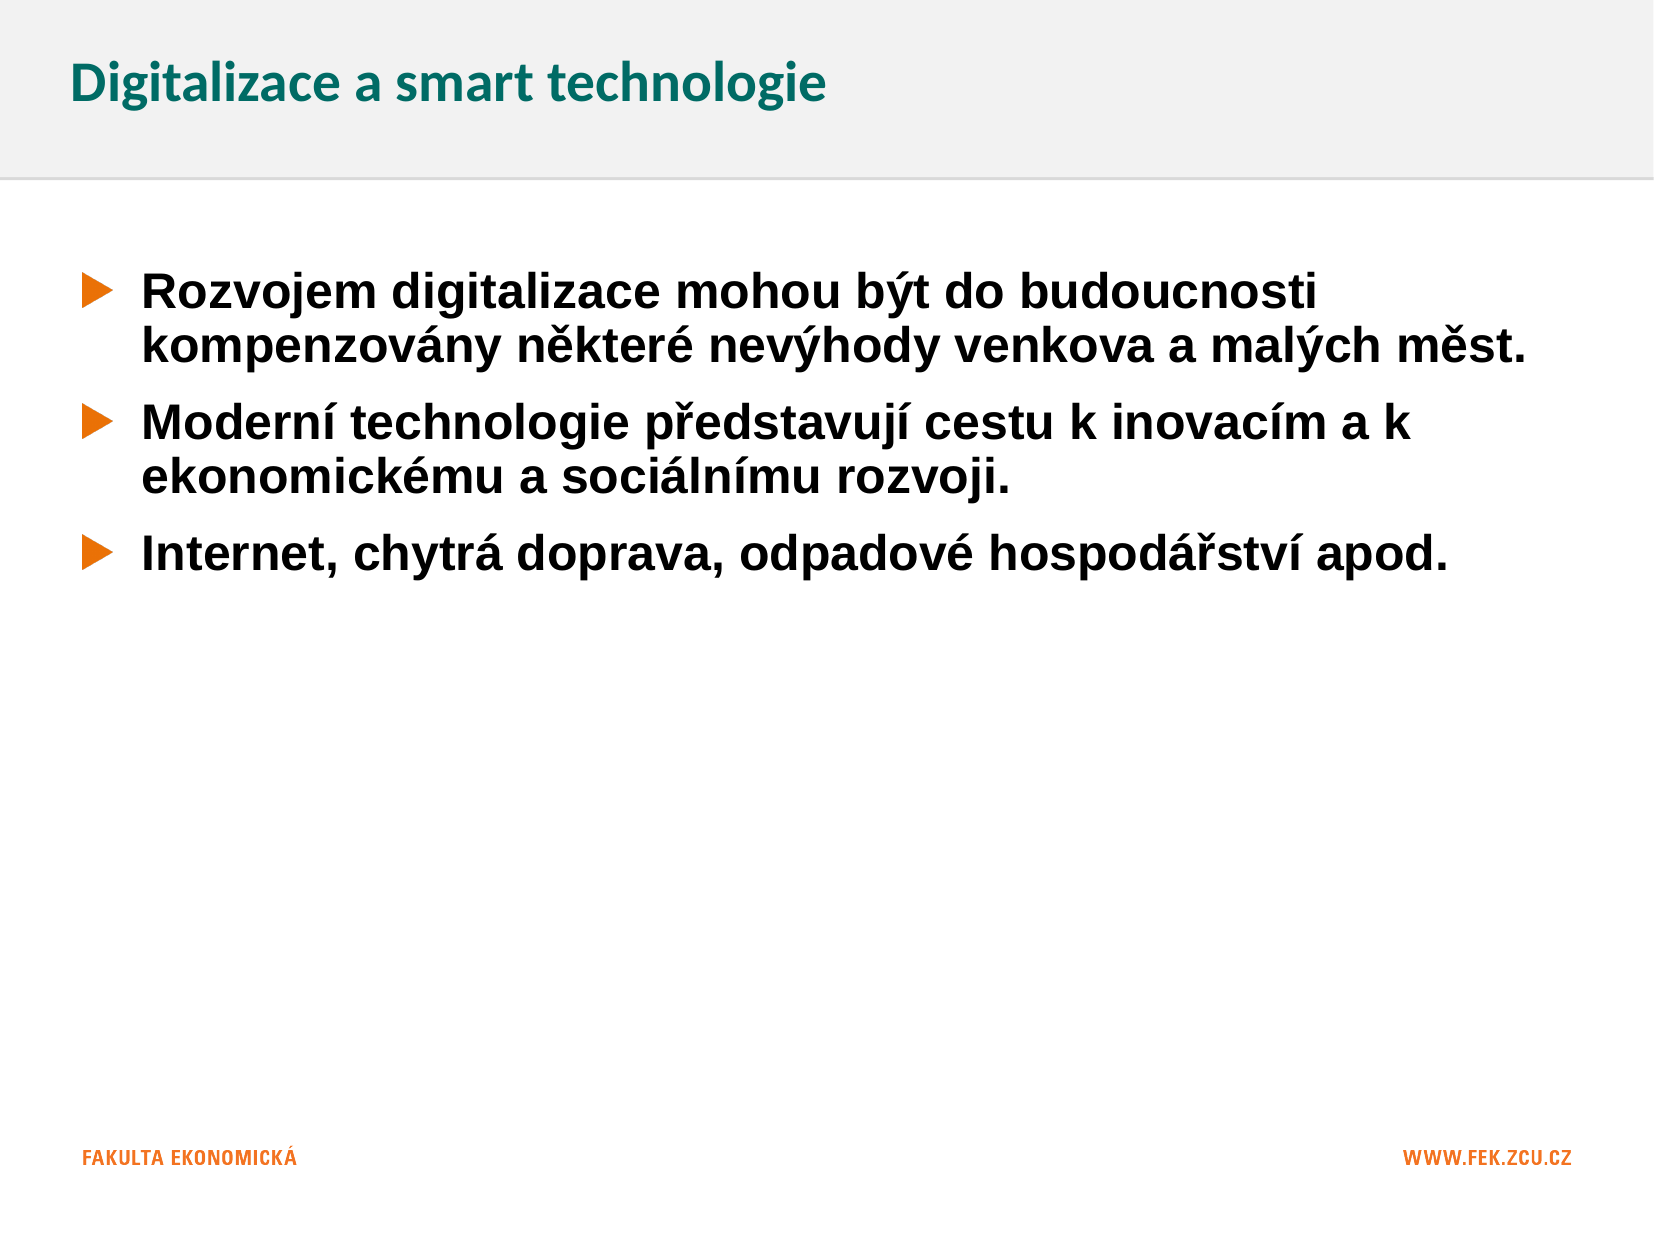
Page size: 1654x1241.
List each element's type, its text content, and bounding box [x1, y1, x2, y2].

picture [1086, 1128, 1583, 1187]
picture [82, 403, 113, 439]
list Rozvojem digitalizace mohou být do budoucnosti kompenzovány některé nevýhody venkova a malých měst. Moderní technologie představují cestu k inovacím a k ekonomickému a sociálnímu rozvoji. Internet, chytrá doprava, odpadové hospodářství apod. [0, 265, 1654, 1093]
picture [82, 534, 113, 570]
picture [70, 1128, 567, 1187]
picture [82, 272, 113, 308]
title Digitalizace a smart technologie [0, 0, 1654, 178]
